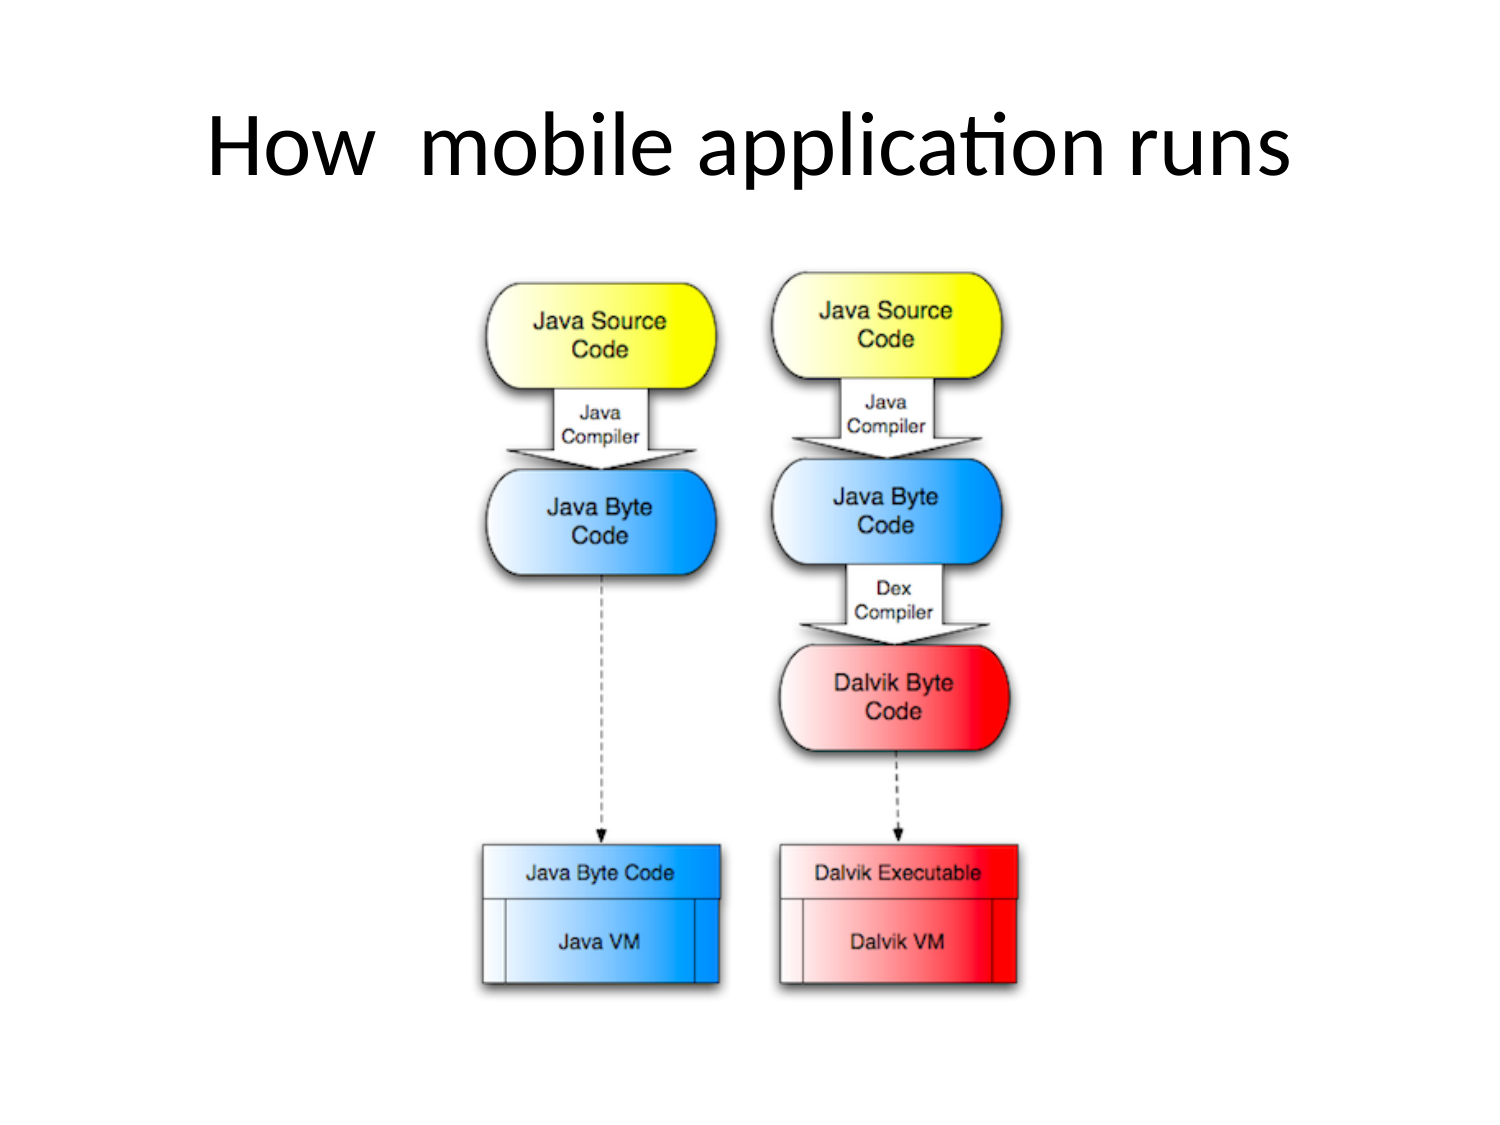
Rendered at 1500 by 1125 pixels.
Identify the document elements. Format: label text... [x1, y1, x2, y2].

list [466, 262, 1034, 1006]
title How mobile application runs [75, 45, 1425, 233]
